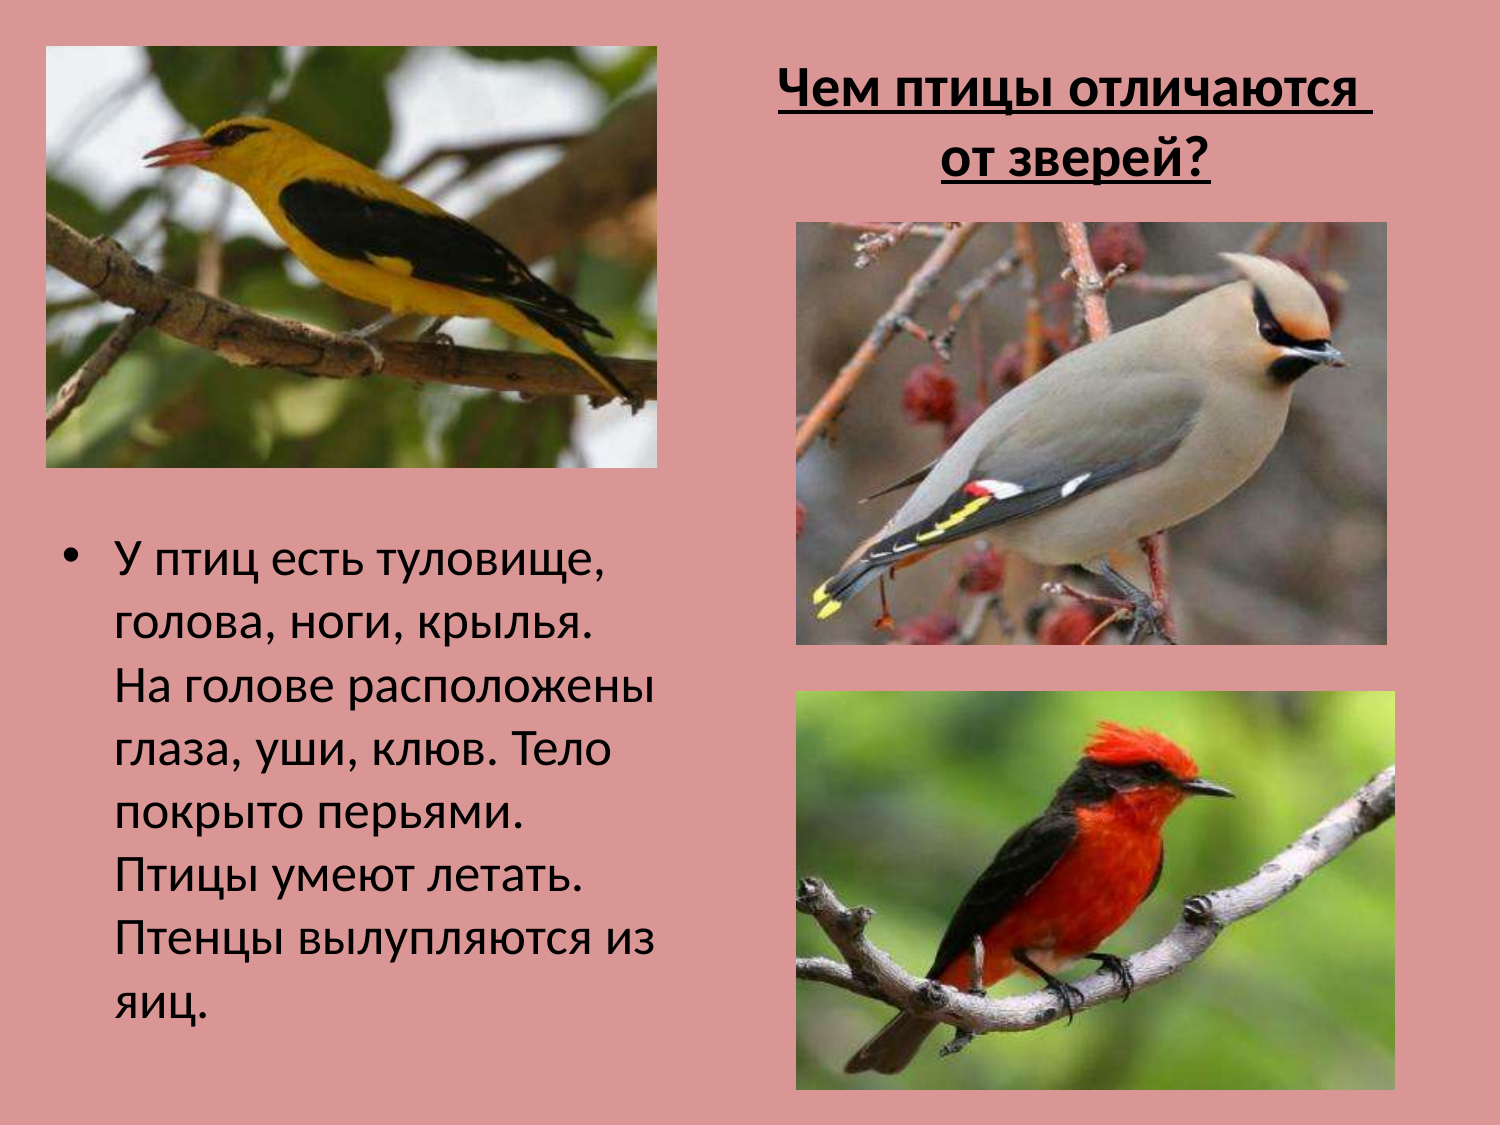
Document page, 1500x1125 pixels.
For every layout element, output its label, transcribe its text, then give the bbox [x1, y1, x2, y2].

picture [46, 46, 657, 469]
picture [796, 691, 1395, 1090]
list У птиц есть туловище, голова, ноги, крылья. На голове расположены глаза, уши, клюв. Тело покрыто перьями. Птицы умеют летать. Птенцы вылупляются из яиц. [46, 515, 675, 1097]
title Чем птицы отличаются от зверей? [726, 35, 1425, 201]
picture [796, 222, 1387, 645]
